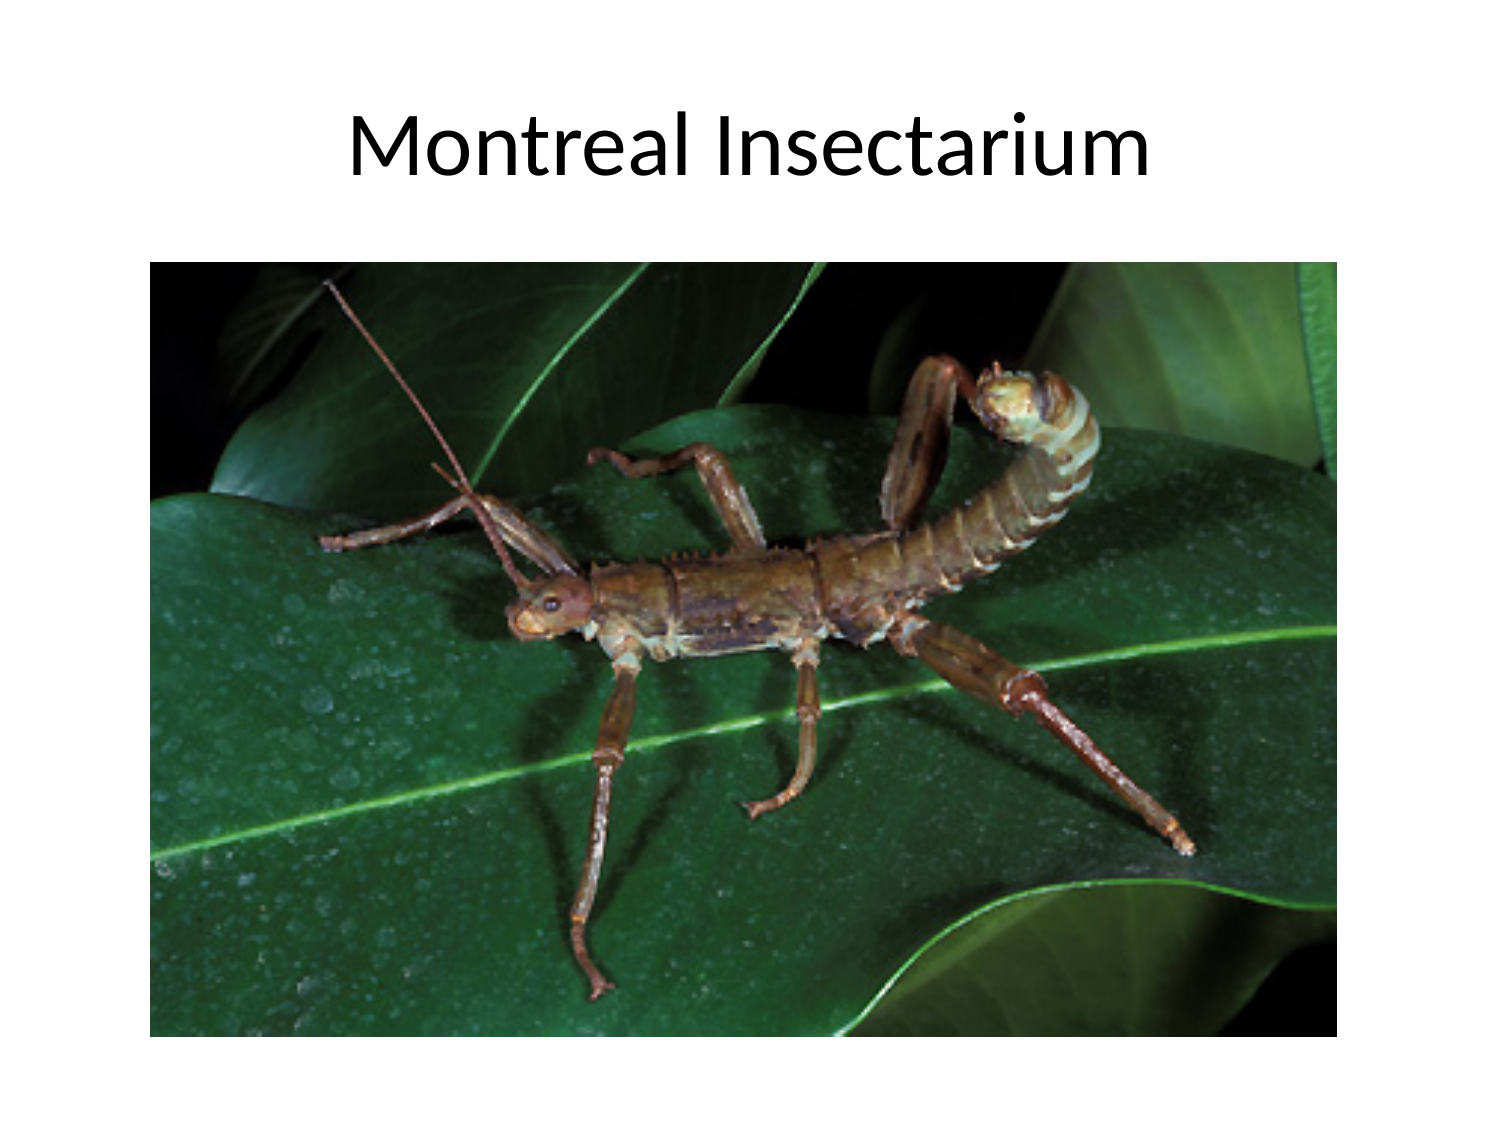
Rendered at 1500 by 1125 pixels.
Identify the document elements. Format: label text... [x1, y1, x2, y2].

title Montreal Insectarium [75, 45, 1425, 233]
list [149, 262, 1337, 1037]
